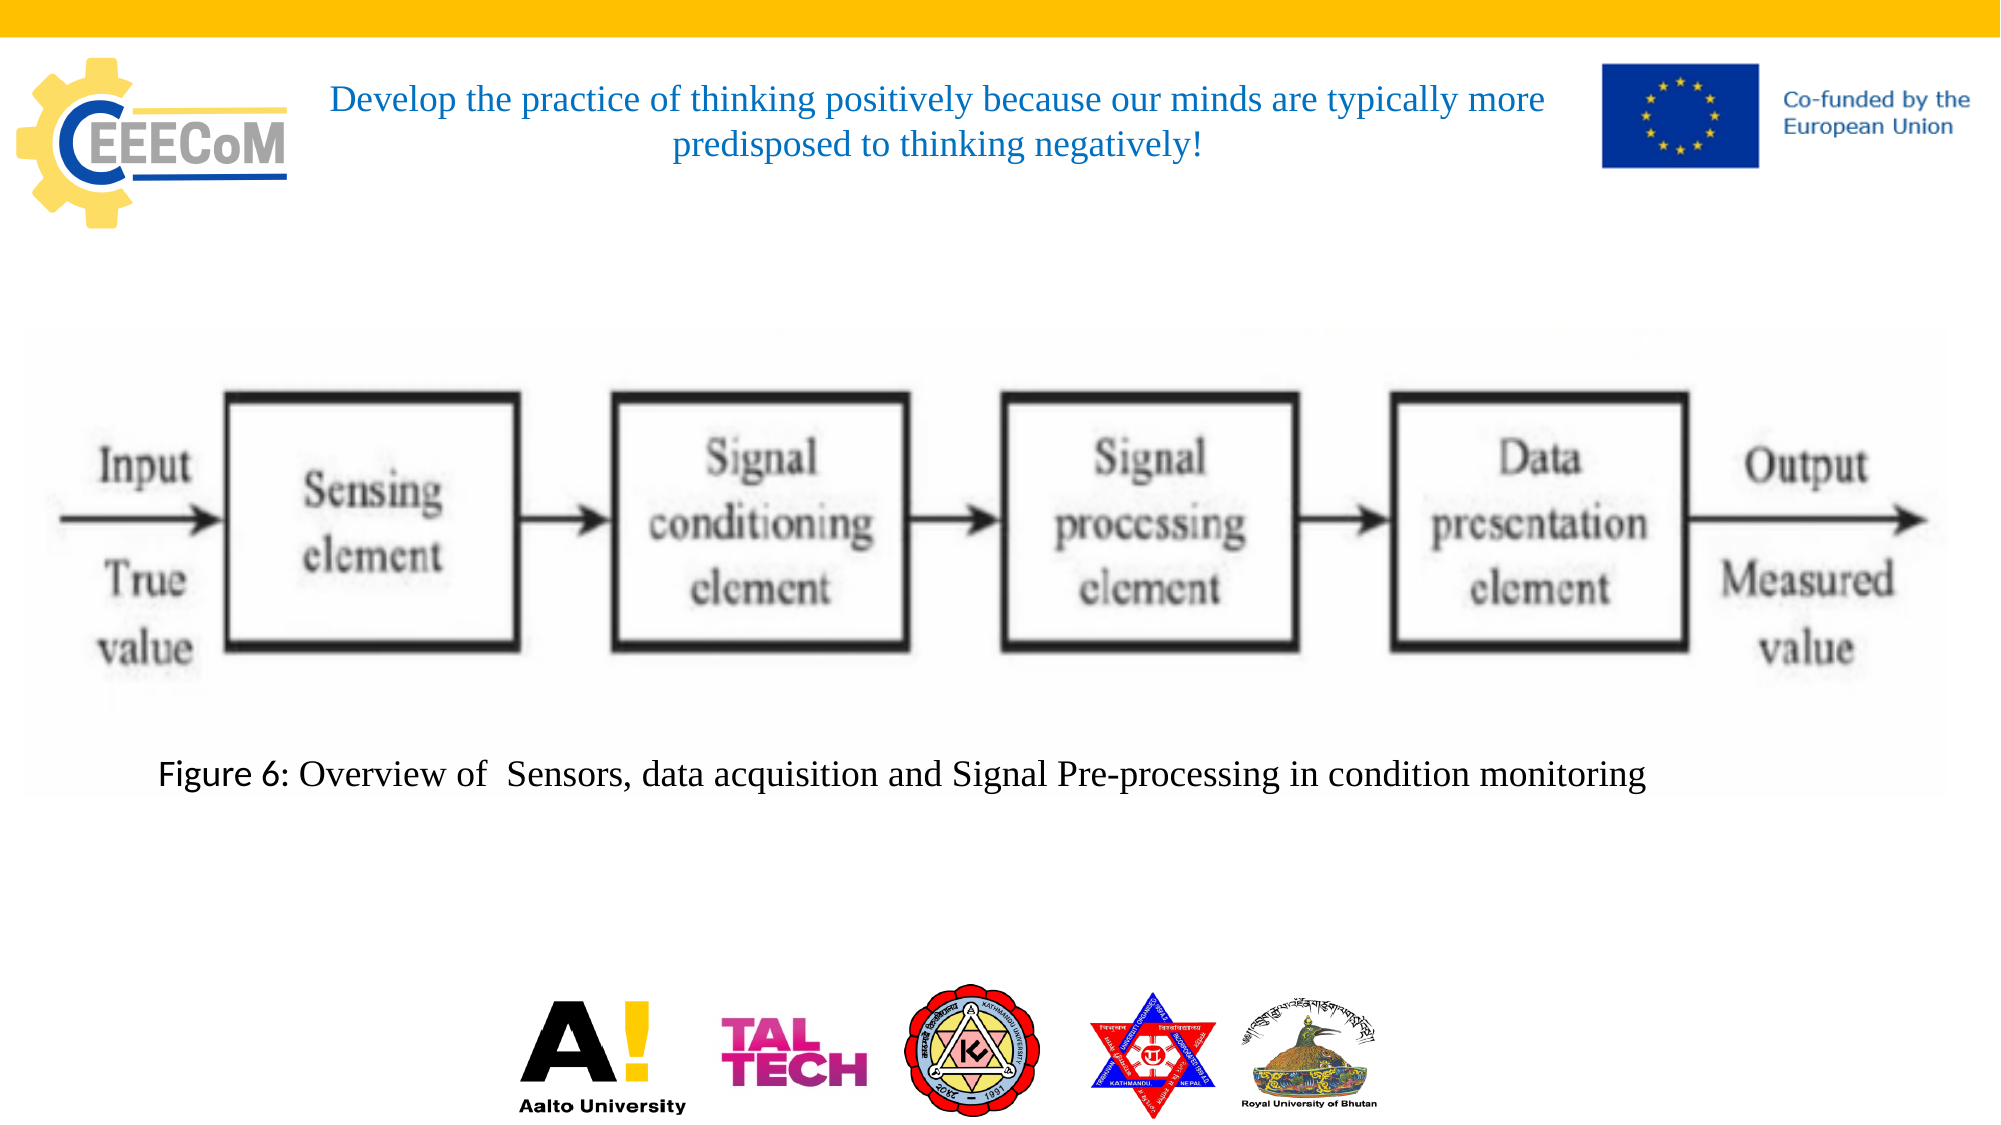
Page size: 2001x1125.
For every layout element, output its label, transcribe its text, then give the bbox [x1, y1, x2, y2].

picture [1595, 46, 2000, 181]
picture [512, 984, 1382, 1125]
title Develop the practice of thinking positively because our minds are typically more predisposed to thinking negatively! [312, 37, 1565, 201]
picture [24, 328, 1949, 797]
picture [11, 50, 299, 237]
